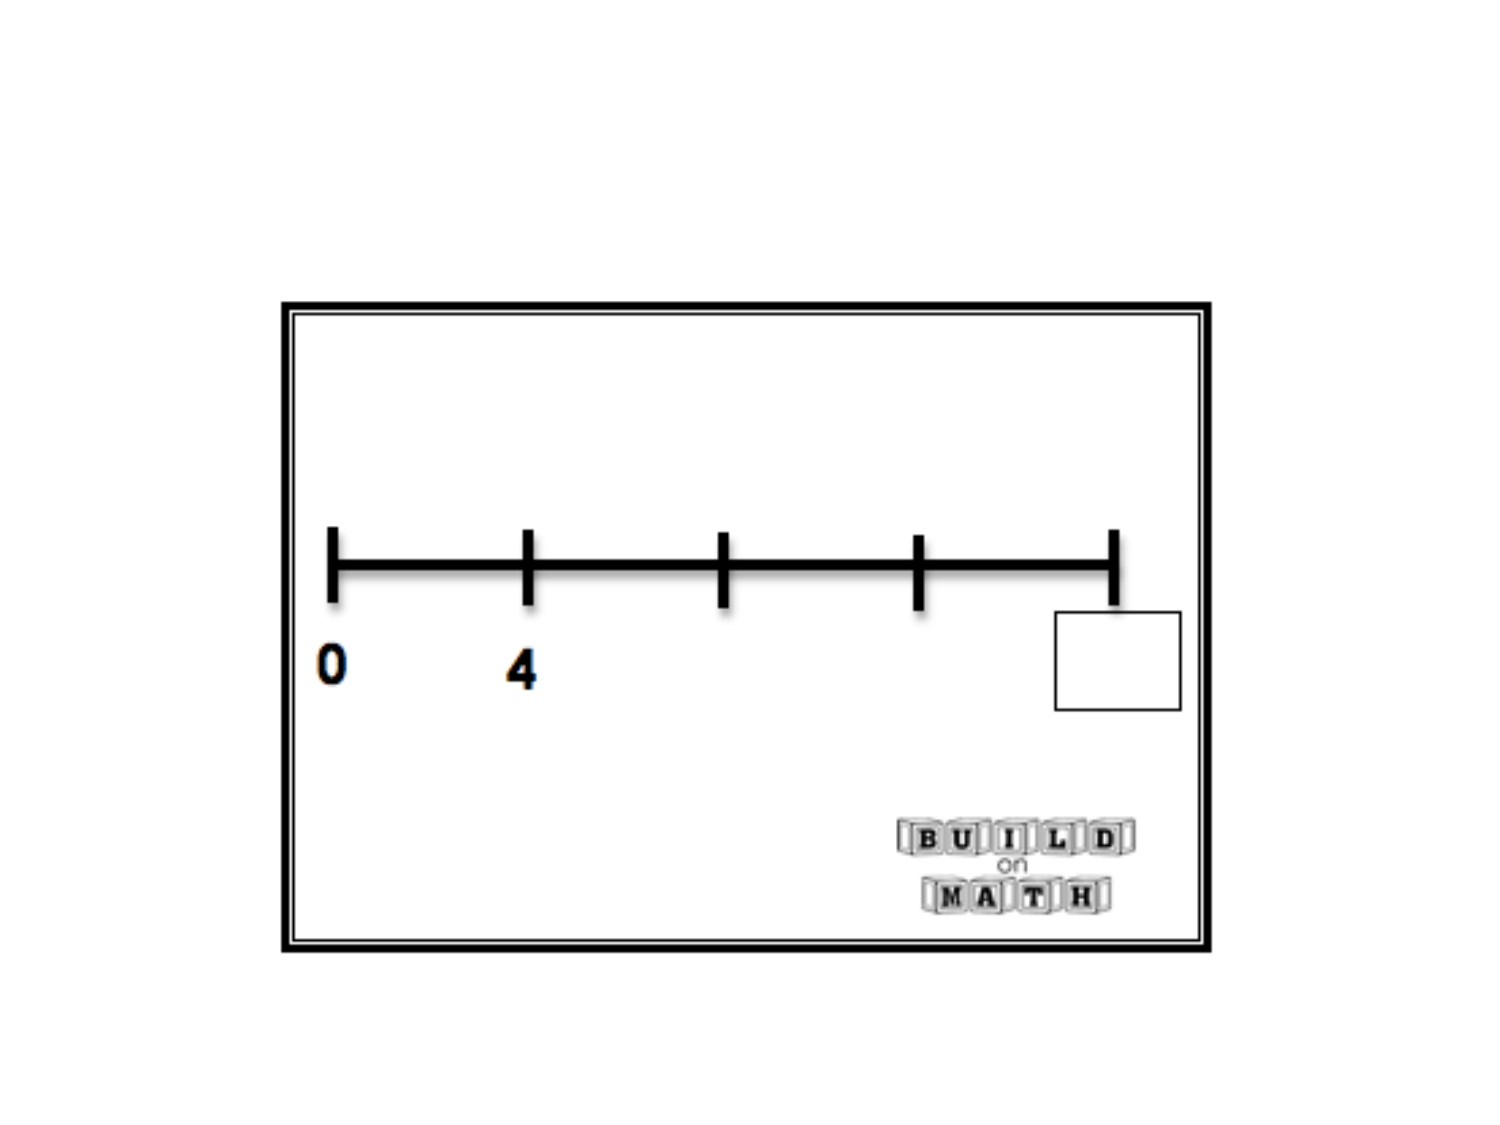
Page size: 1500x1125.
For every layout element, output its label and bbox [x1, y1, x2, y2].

list [74, 262, 1426, 1006]
